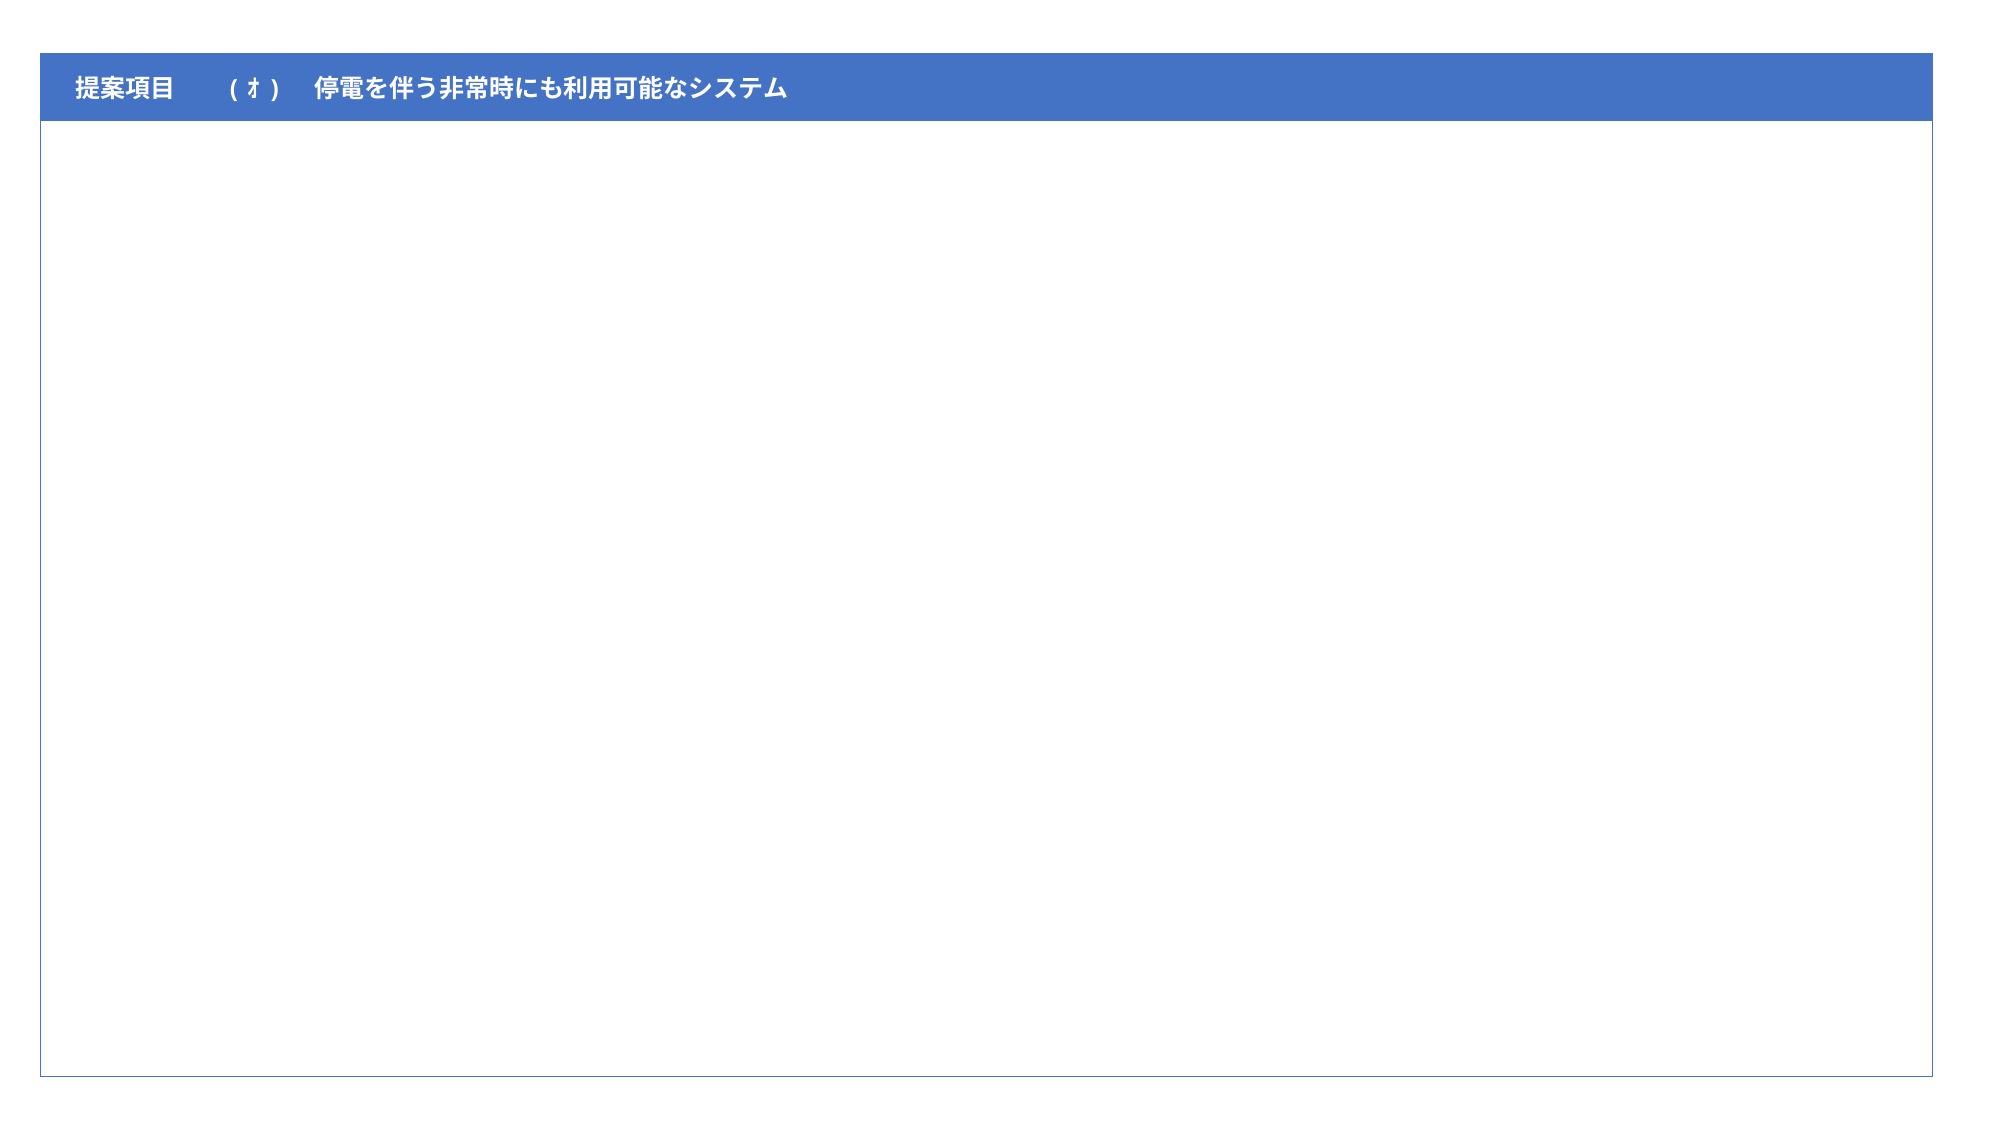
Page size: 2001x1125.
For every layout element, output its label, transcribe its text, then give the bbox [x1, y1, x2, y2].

table_header 提案項目 [41, 54, 211, 120]
table_cell [41, 121, 1932, 1076]
table_header (ｵ) 停電を伴う非常時にも利用可能なシステム [211, 54, 1932, 120]
